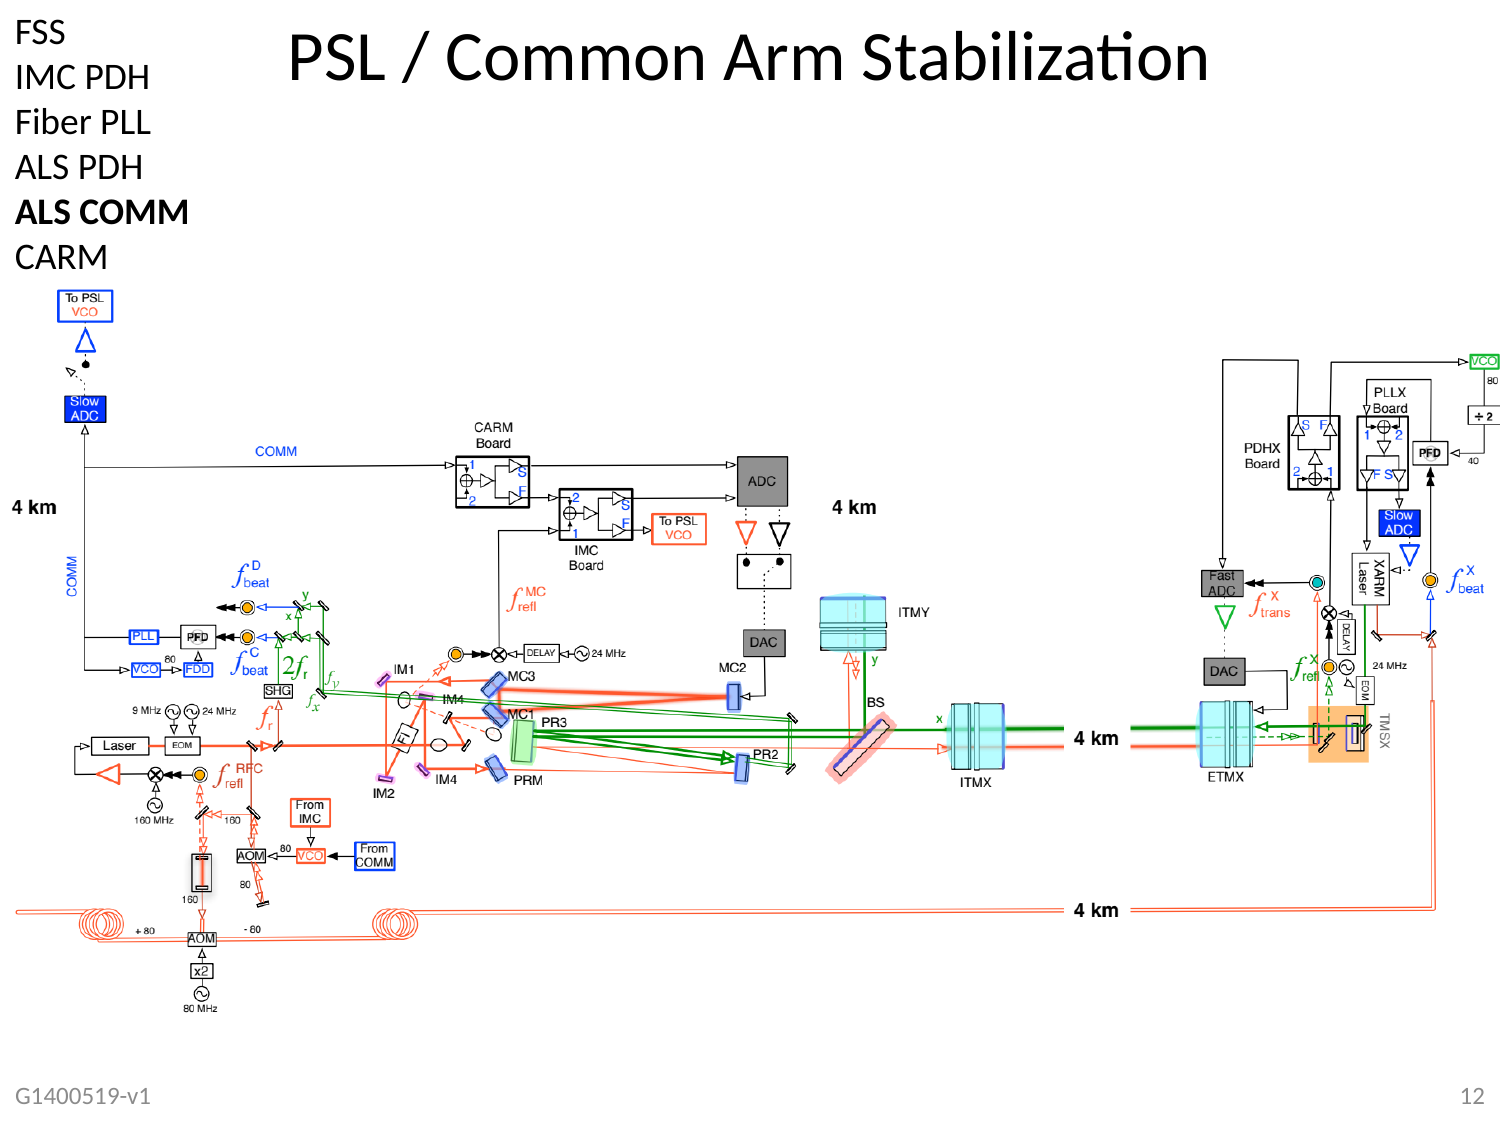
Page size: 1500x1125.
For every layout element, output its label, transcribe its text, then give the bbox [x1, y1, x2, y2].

slide_number 12 [1149, 1065, 1500, 1125]
slide_number G1400519-v1 [0, 1065, 350, 1125]
title PSL / Common Arm Stabilization [228, 1, 1425, 102]
picture [0, 287, 1500, 1013]
text_box FSS IMC PDH Fiber PLL ALS PDH ALS COMM CARM [0, 0, 228, 285]
